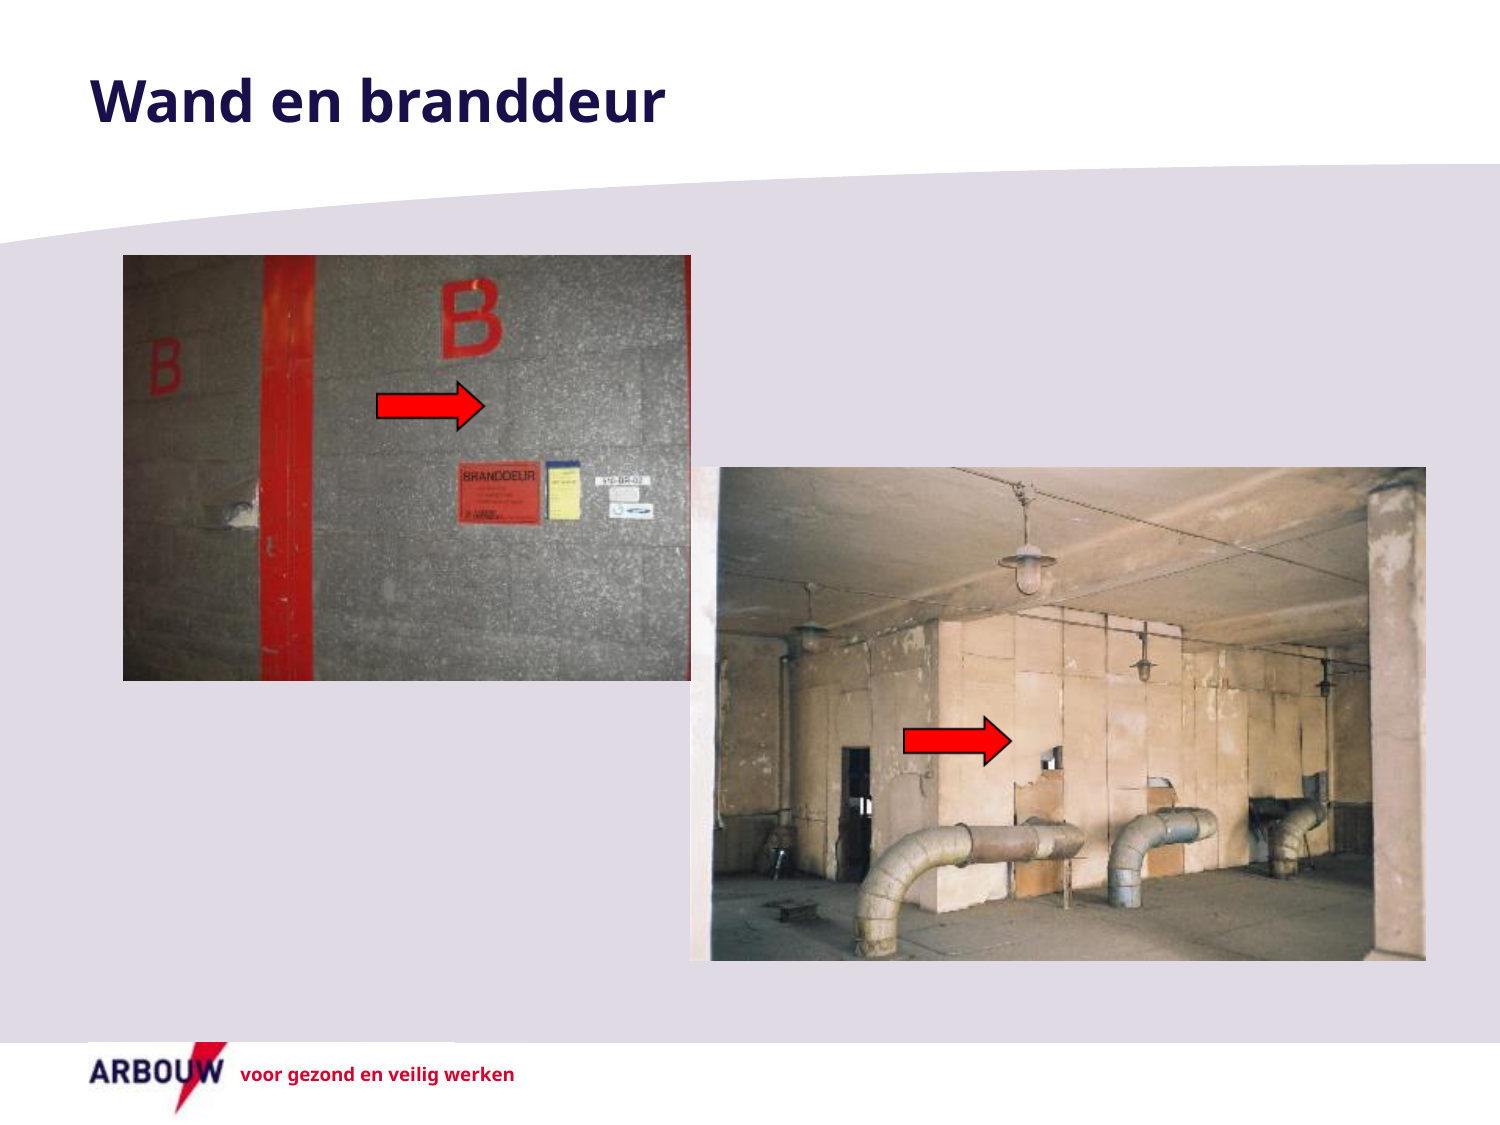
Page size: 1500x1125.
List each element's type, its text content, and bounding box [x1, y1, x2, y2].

picture [123, 255, 1426, 961]
title Wand en branddeur [74, 11, 1430, 188]
picture [88, 1042, 234, 1118]
